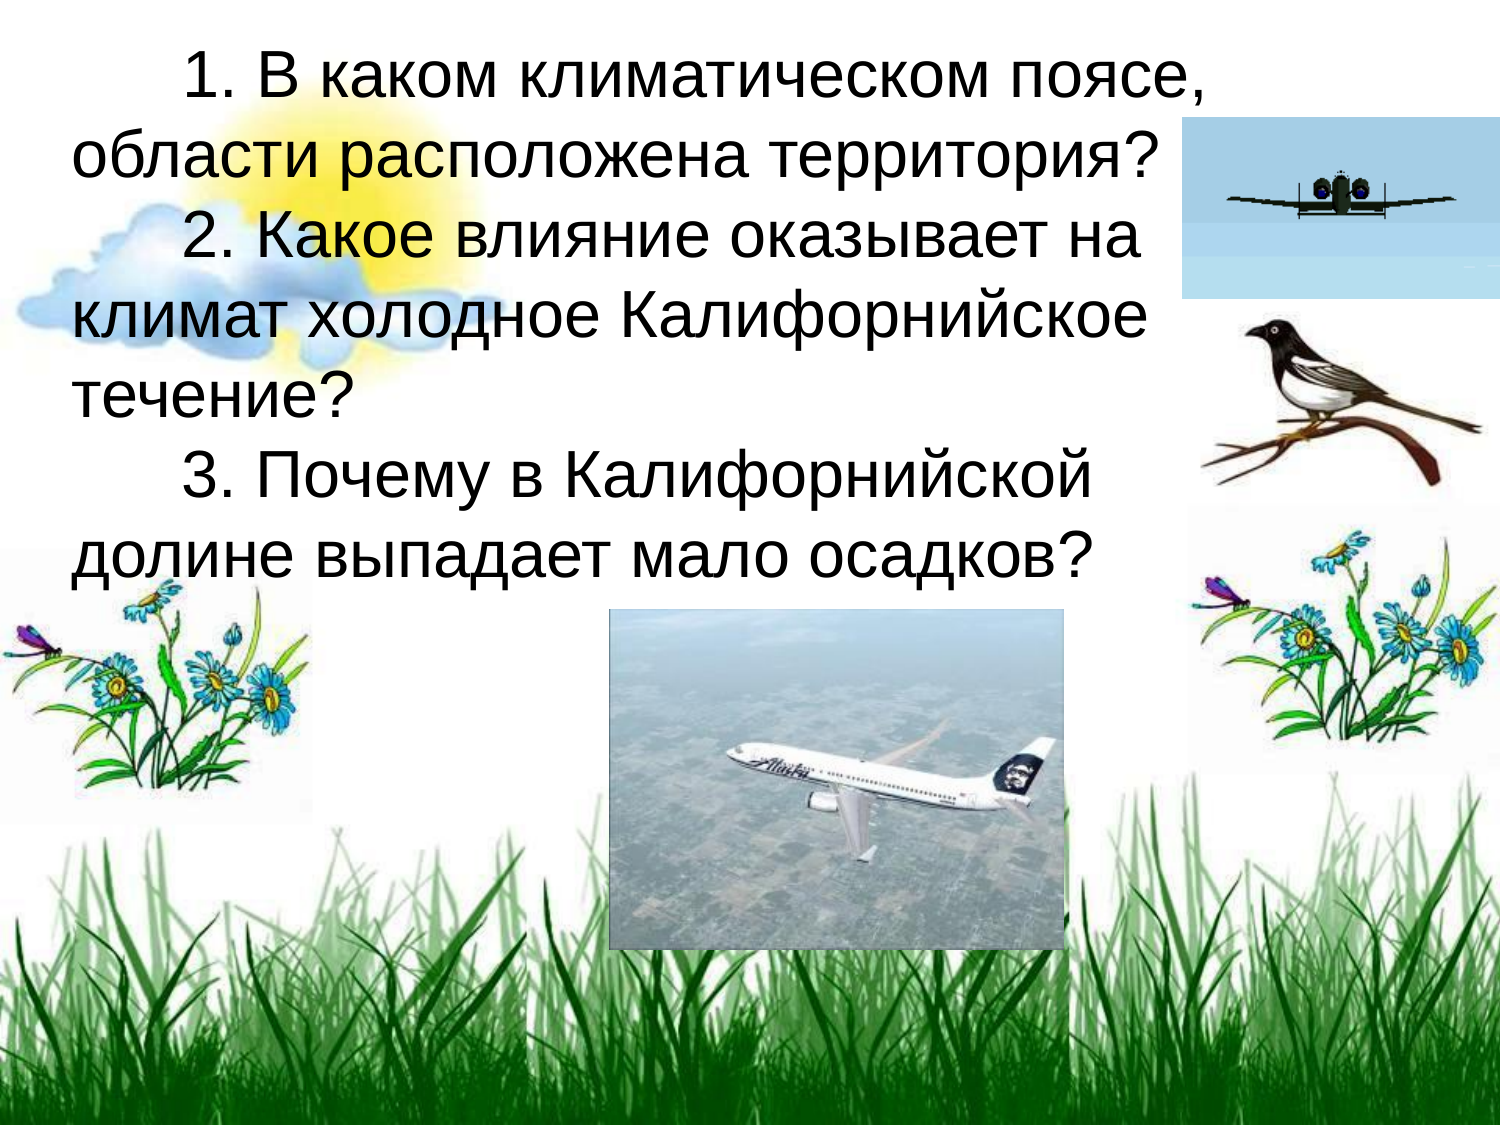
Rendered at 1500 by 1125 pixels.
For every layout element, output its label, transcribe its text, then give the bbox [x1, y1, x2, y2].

picture [0, 0, 1500, 1125]
list 1. В каком климатическом поясе, области расположена территория? 2. Какое влияние оказывает на климат холодное Калифорнийское течение? 3. Почему в Калифорнийской долине выпадает мало осадков? [0, 23, 1351, 598]
